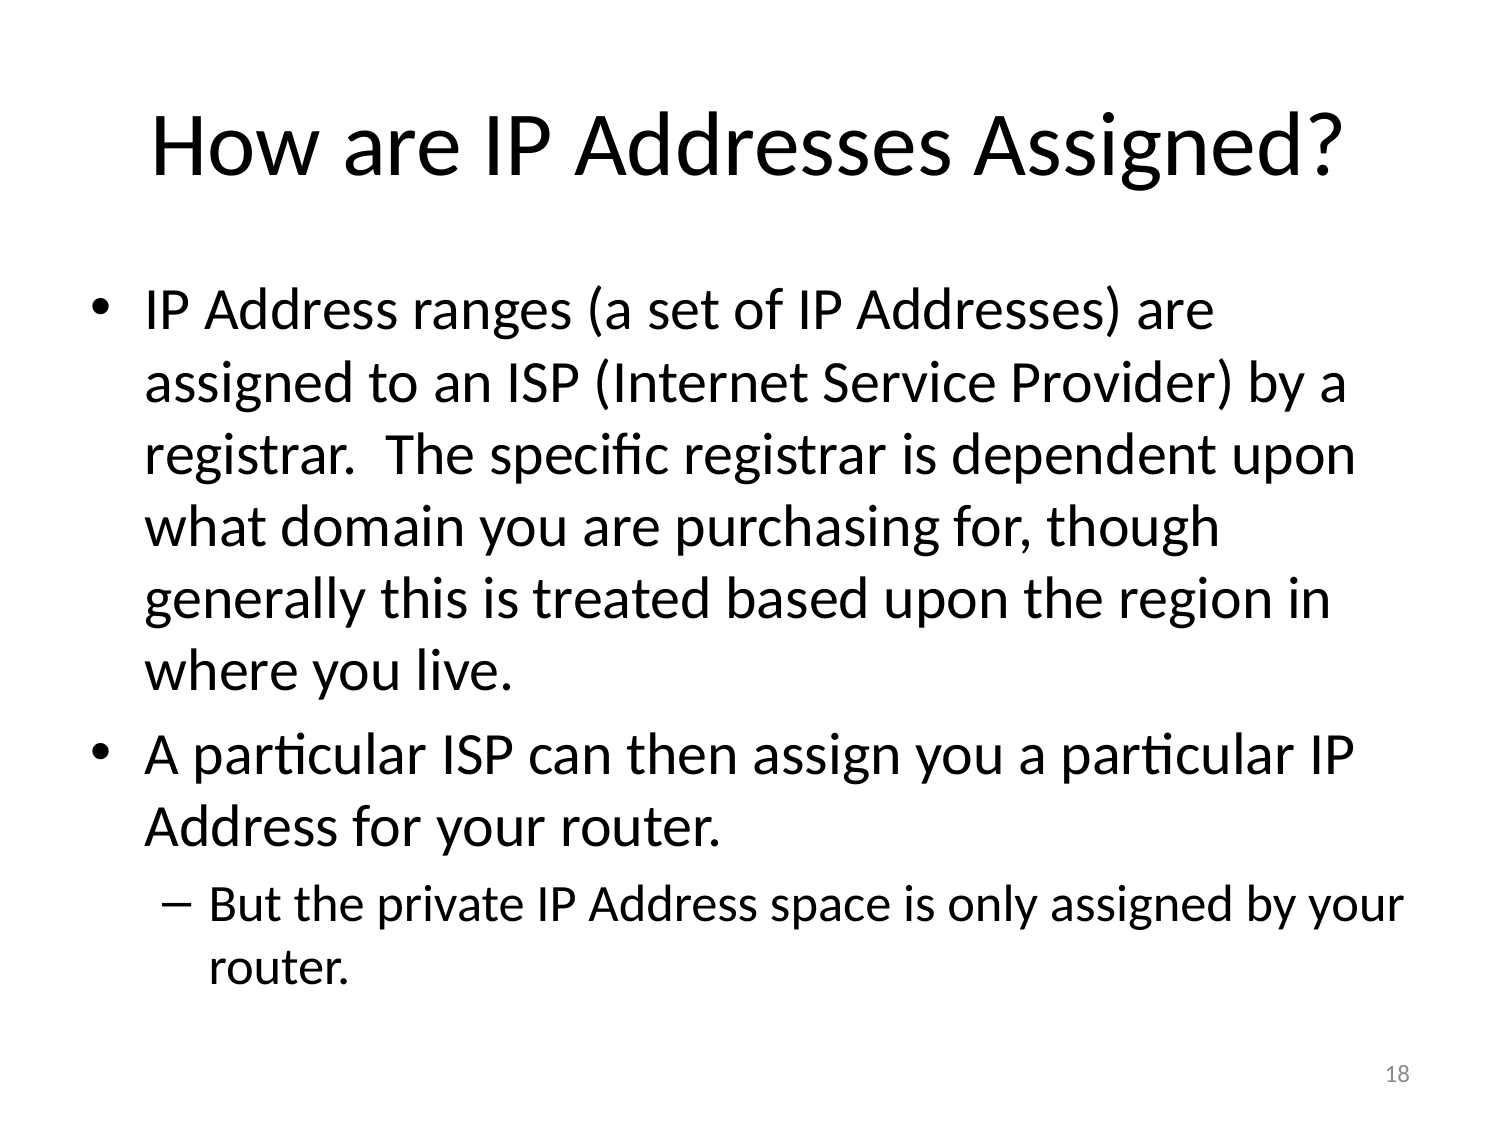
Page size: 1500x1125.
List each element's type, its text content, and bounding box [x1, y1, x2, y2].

title How are IP Addresses Assigned? [75, 45, 1425, 233]
list IP Address ranges (a set of IP Addresses) are assigned to an ISP (Internet Service Provider) by a registrar. The specific registrar is dependent upon what domain you are purchasing for, though generally this is treated based upon the region in where you live. A particular ISP can then assign you a particular IP Address for your router. But the private IP Address space is only assigned by your router. [75, 262, 1425, 1005]
slide_number 18 [1074, 1042, 1425, 1103]
